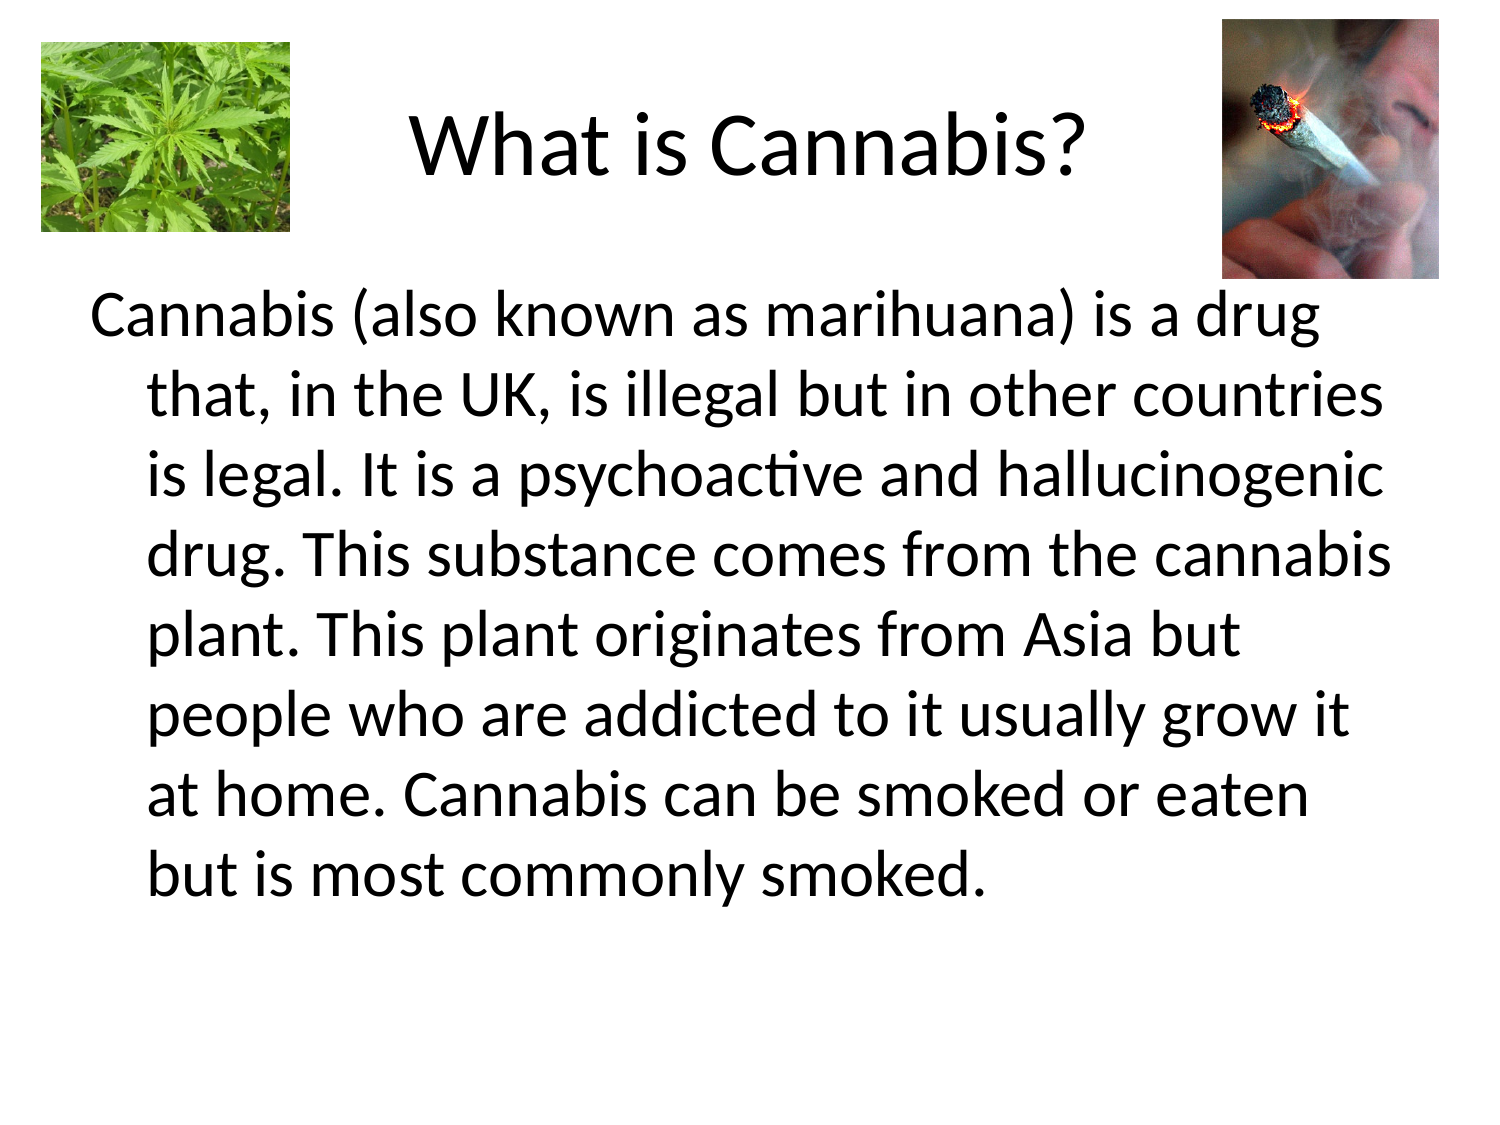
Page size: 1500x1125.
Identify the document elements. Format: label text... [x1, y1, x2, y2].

picture [40, 42, 290, 232]
list Cannabis (also known as marihuana) is a drug that, in the UK, is illegal but in other countries is legal. It is a psychoactive and hallucinogenic drug. This substance comes from the cannabis plant. This plant originates from Asia but people who are addicted to it usually grow it at home. Cannabis can be smoked or eaten but is most commonly smoked. [75, 262, 1425, 1005]
title What is Cannabis? [293, 45, 1217, 233]
picture [1222, 18, 1440, 280]
